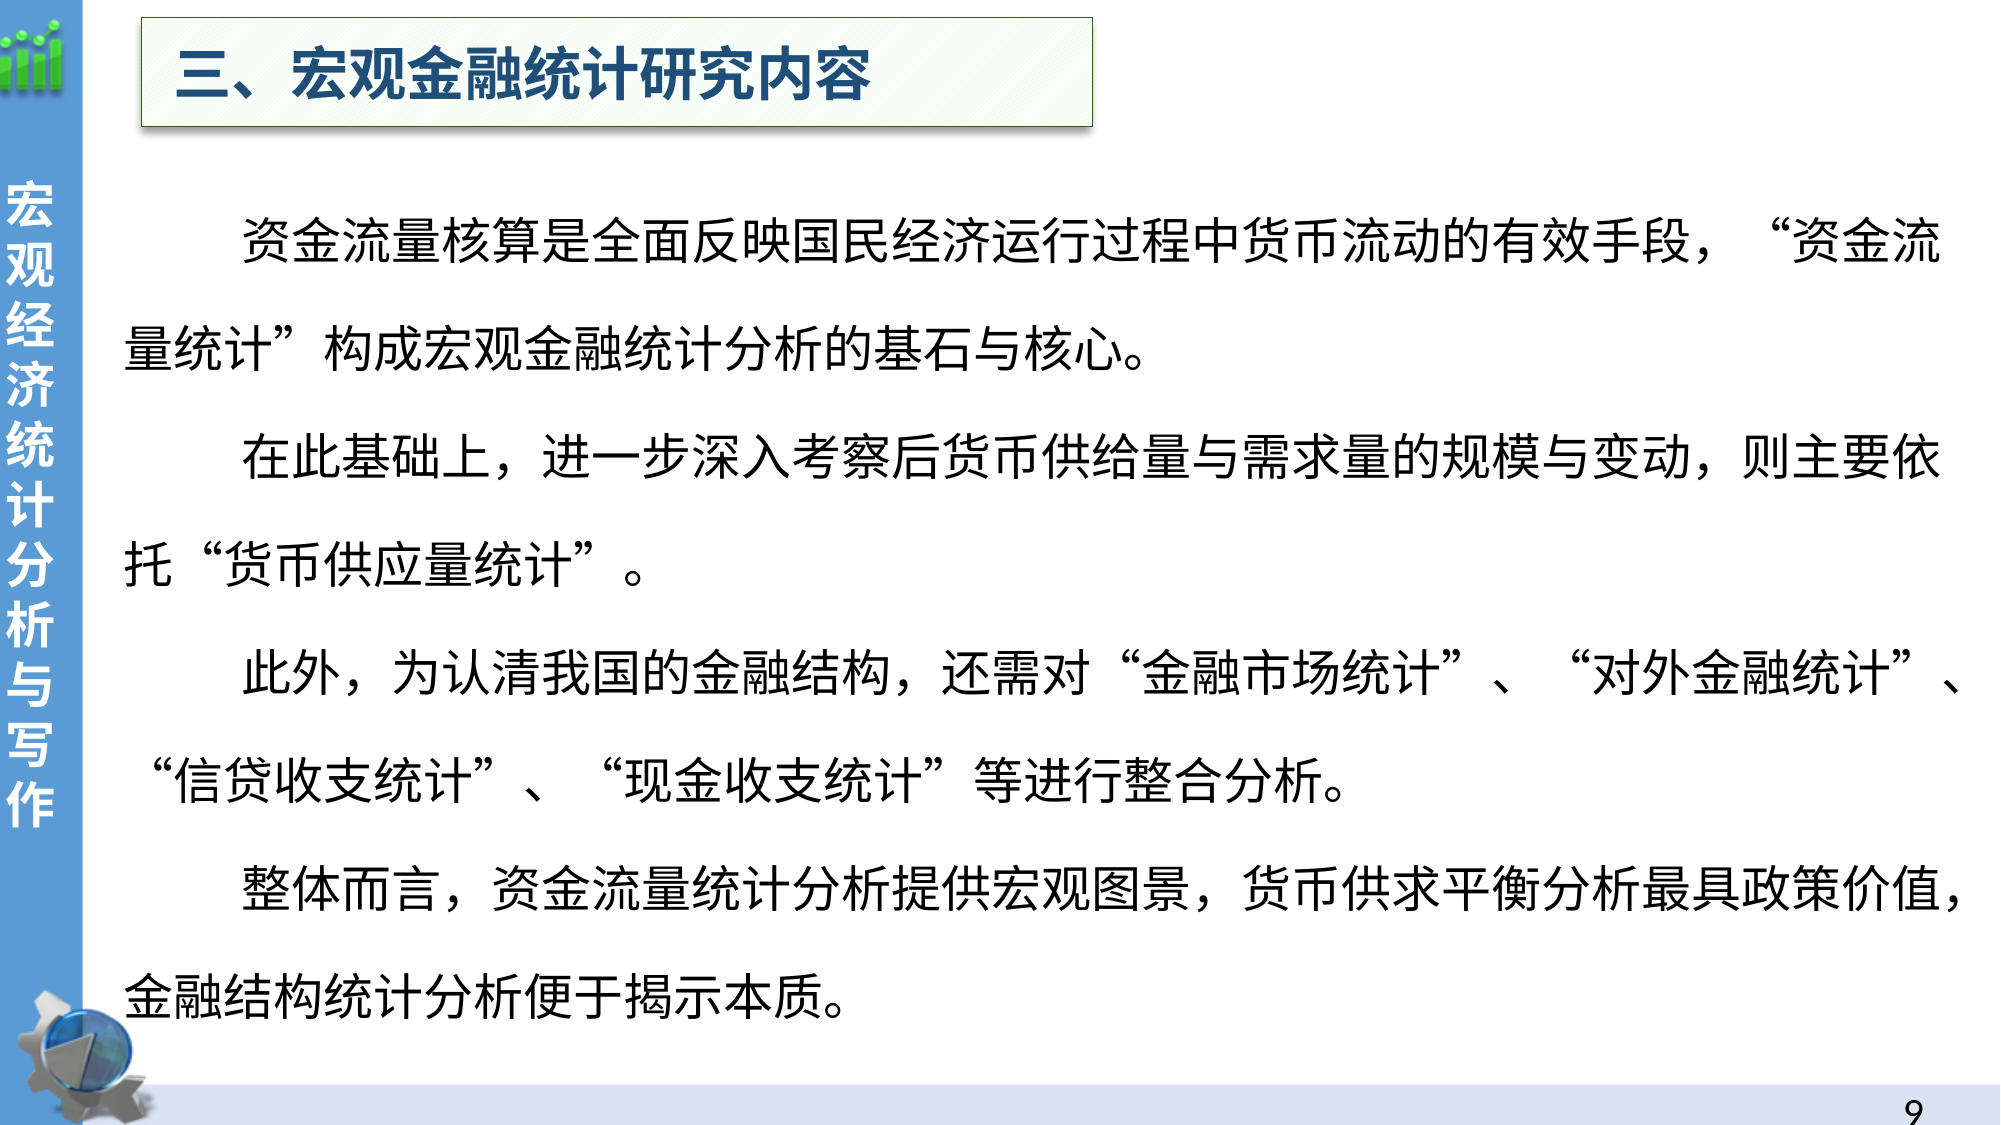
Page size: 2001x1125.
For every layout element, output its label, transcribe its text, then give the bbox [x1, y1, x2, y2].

text_box 三、宏观金融统计研究内容 [141, 17, 1093, 127]
list 资金流量核算是全面反映国民经济运行过程中货币流动的有效手段，“资金流量统计”构成宏观金融统计分析的基石与核心。 在此基础上，进一步深入考察后货币供给量与需求量的规模与变动，则主要依托“货币供应量统计”。 此外，为认清我国的金融结构，还需对“金融市场统计”、“对外金融统计”、“信贷收支统计”、“现金收支统计”等进行整合分析。 整体而言，资金流量统计分析提供宏观图景，货币供求平衡分析最具政策价值，金融结构统计分析便于揭示本质。 [108, 154, 1977, 1064]
picture [0, 0, 2001, 1125]
slide_number 8 [1786, 1085, 1940, 1125]
